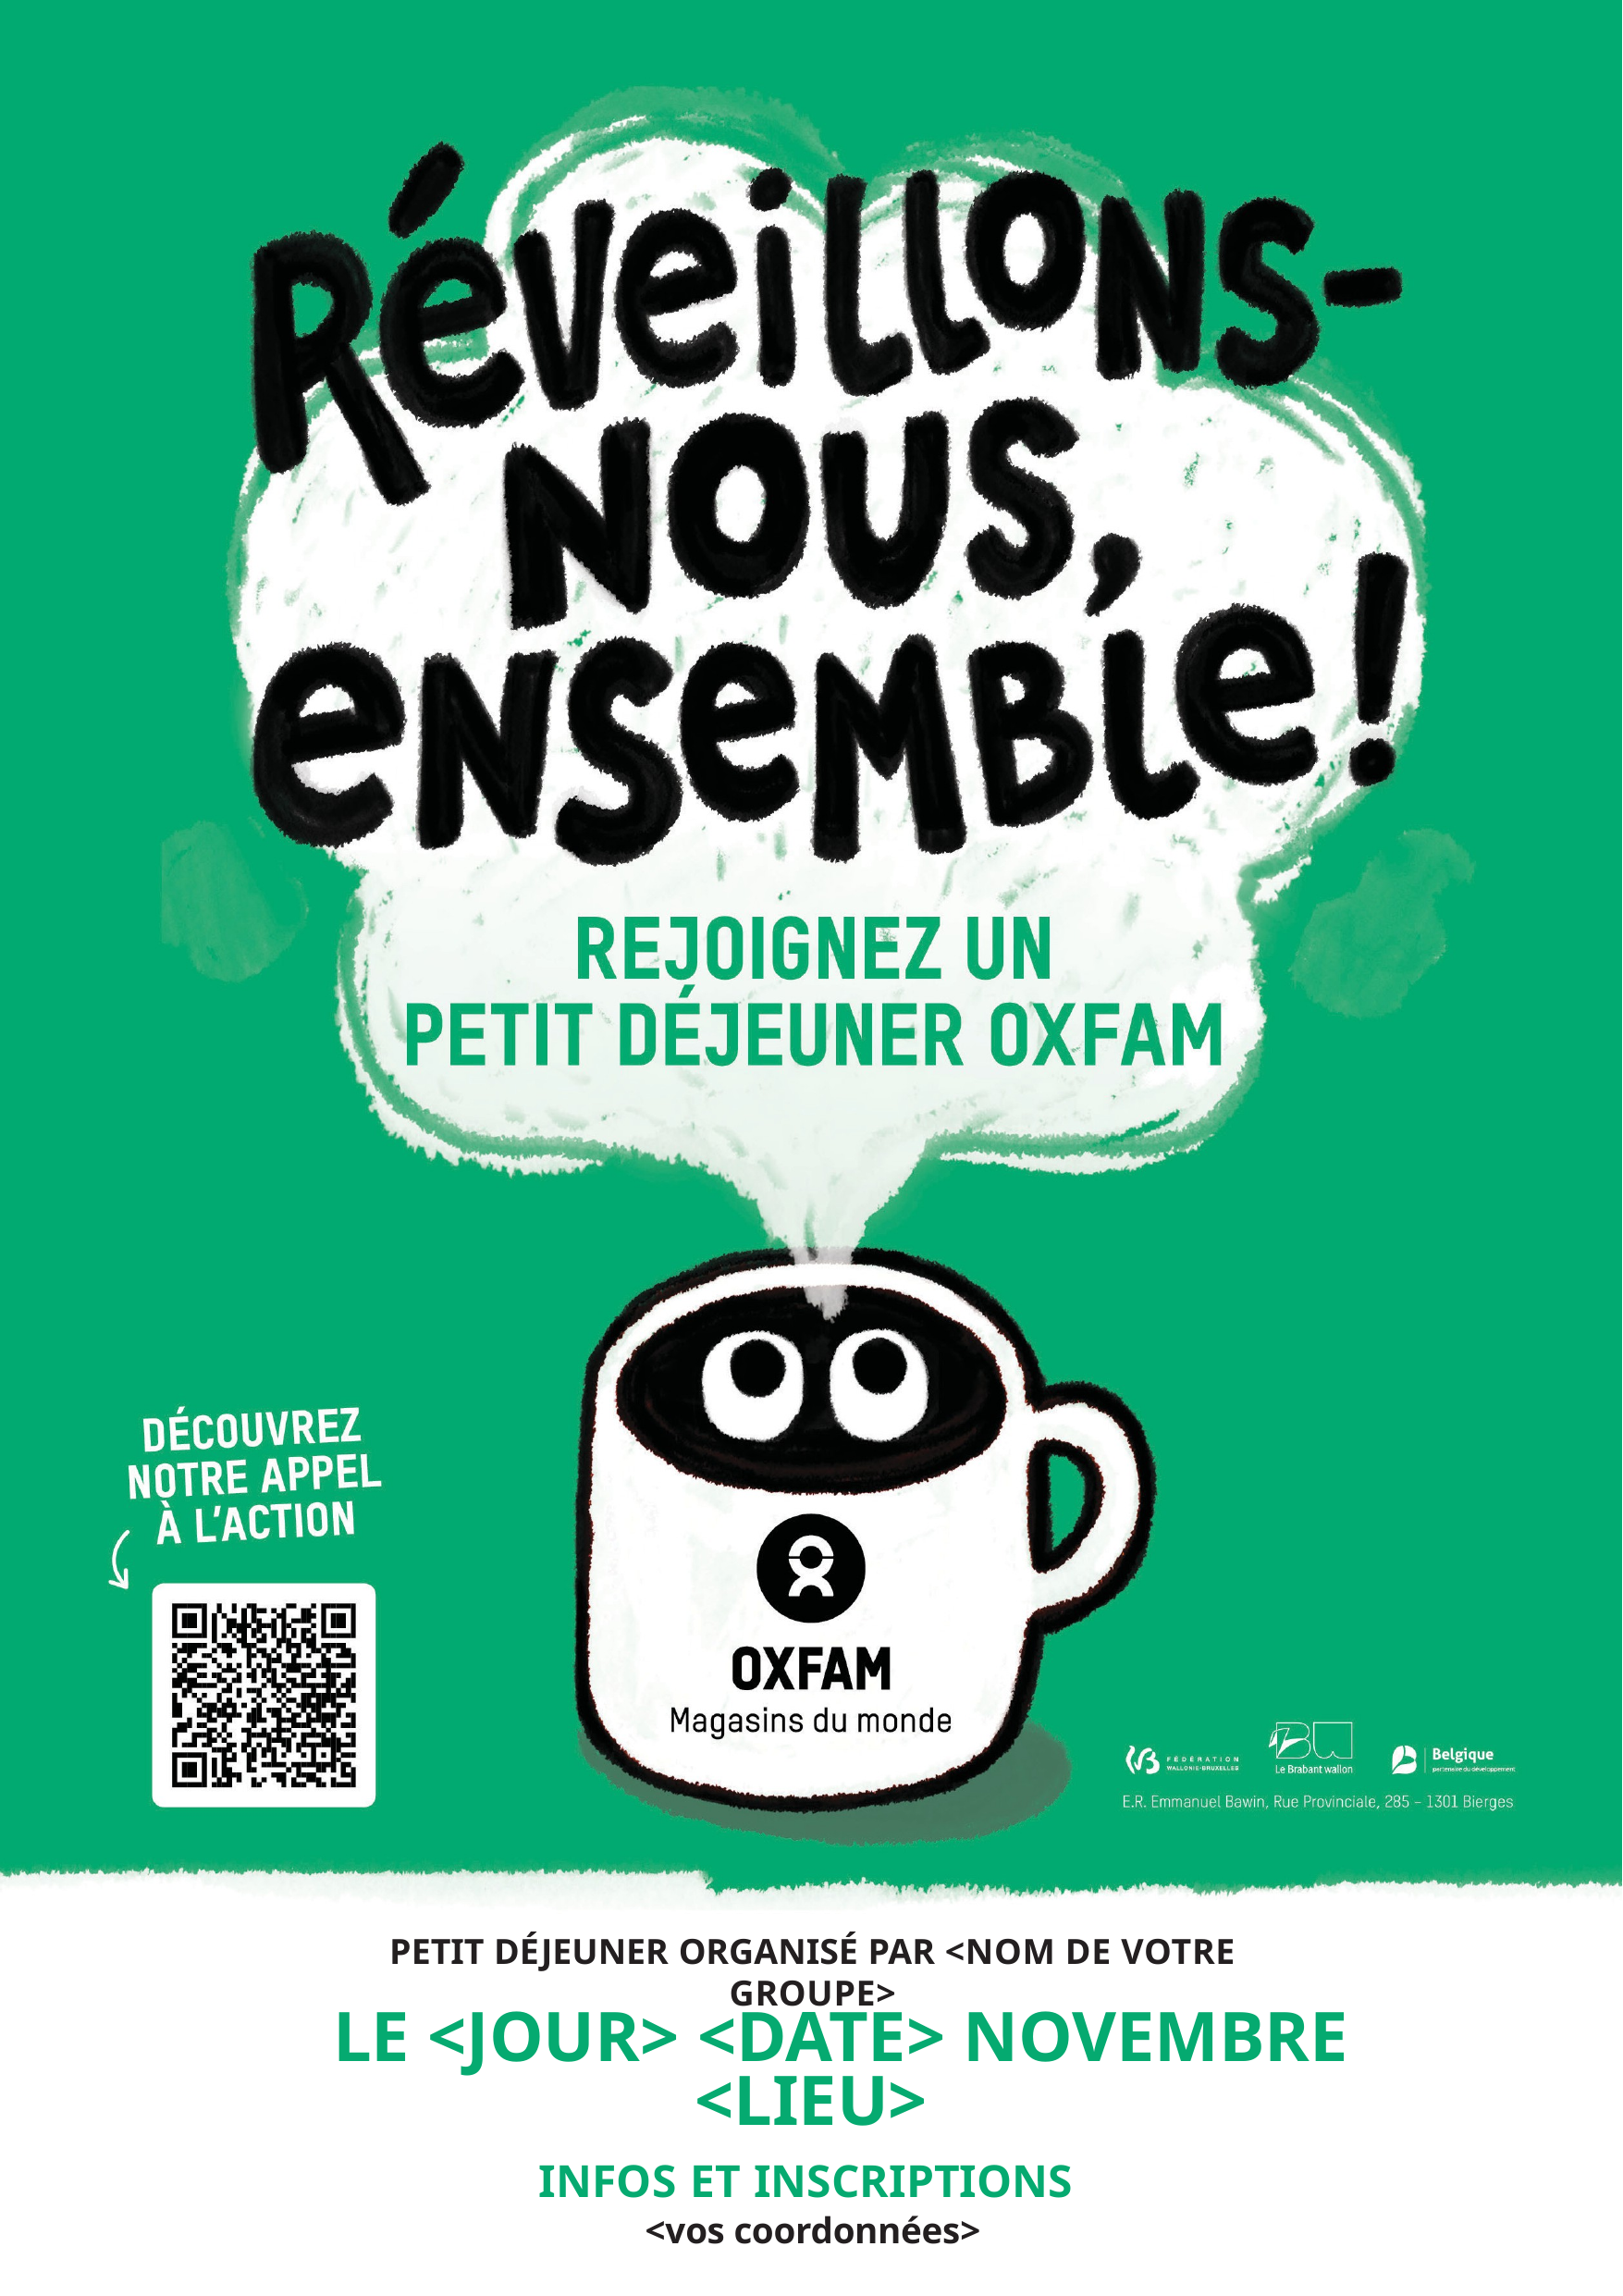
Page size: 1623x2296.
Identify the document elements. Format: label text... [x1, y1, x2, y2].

picture [0, 0, 1623, 1914]
text_box LE <JOUR> <DATE> NOVEMBRE <LIEU> [0, 1991, 1622, 2139]
text_box PETIT DÉJEUNER ORGANISÉ PAR <NOM DE VOTRE GROUPE> [330, 1927, 1294, 2013]
text_box INFOS ET INSCRIPTIONS <vos coordonnées> [400, 2160, 1223, 2252]
